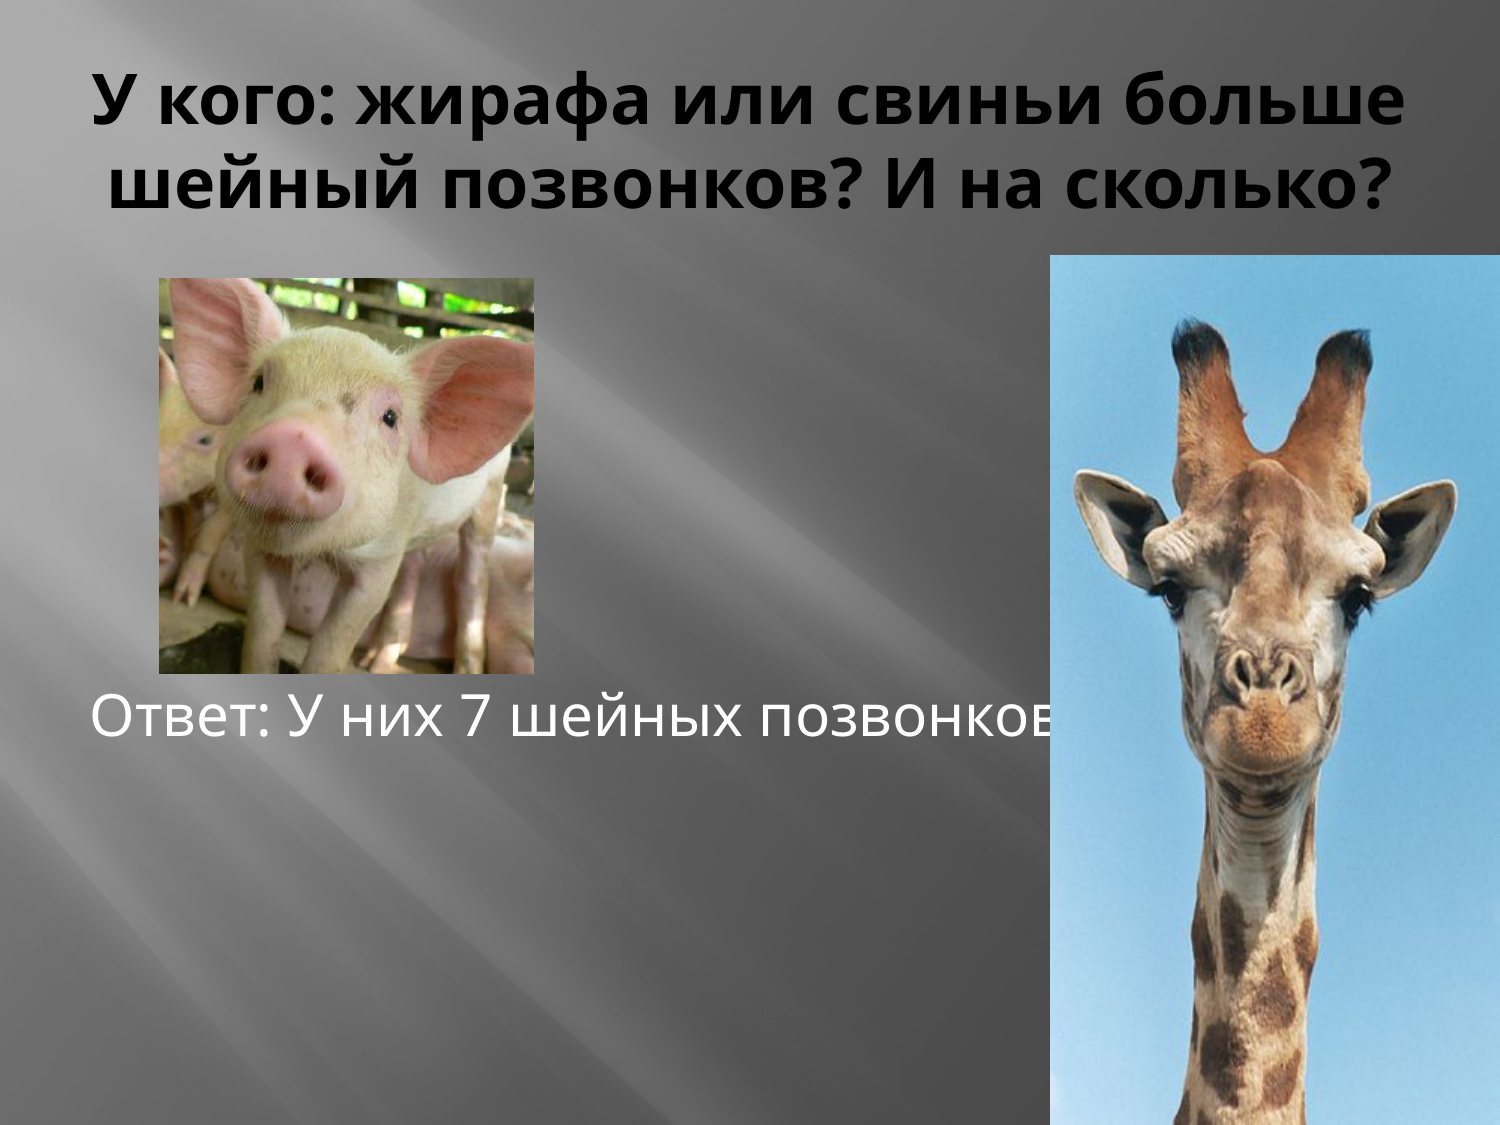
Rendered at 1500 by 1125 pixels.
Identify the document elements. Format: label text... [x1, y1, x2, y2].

picture [1050, 255, 1500, 1125]
picture [159, 278, 534, 674]
title У кого: жирафа или свиньи больше шейный позвонков? И на сколько? [75, 45, 1425, 233]
list Ответ: У них 7 шейных позвонков [75, 262, 1050, 1035]
